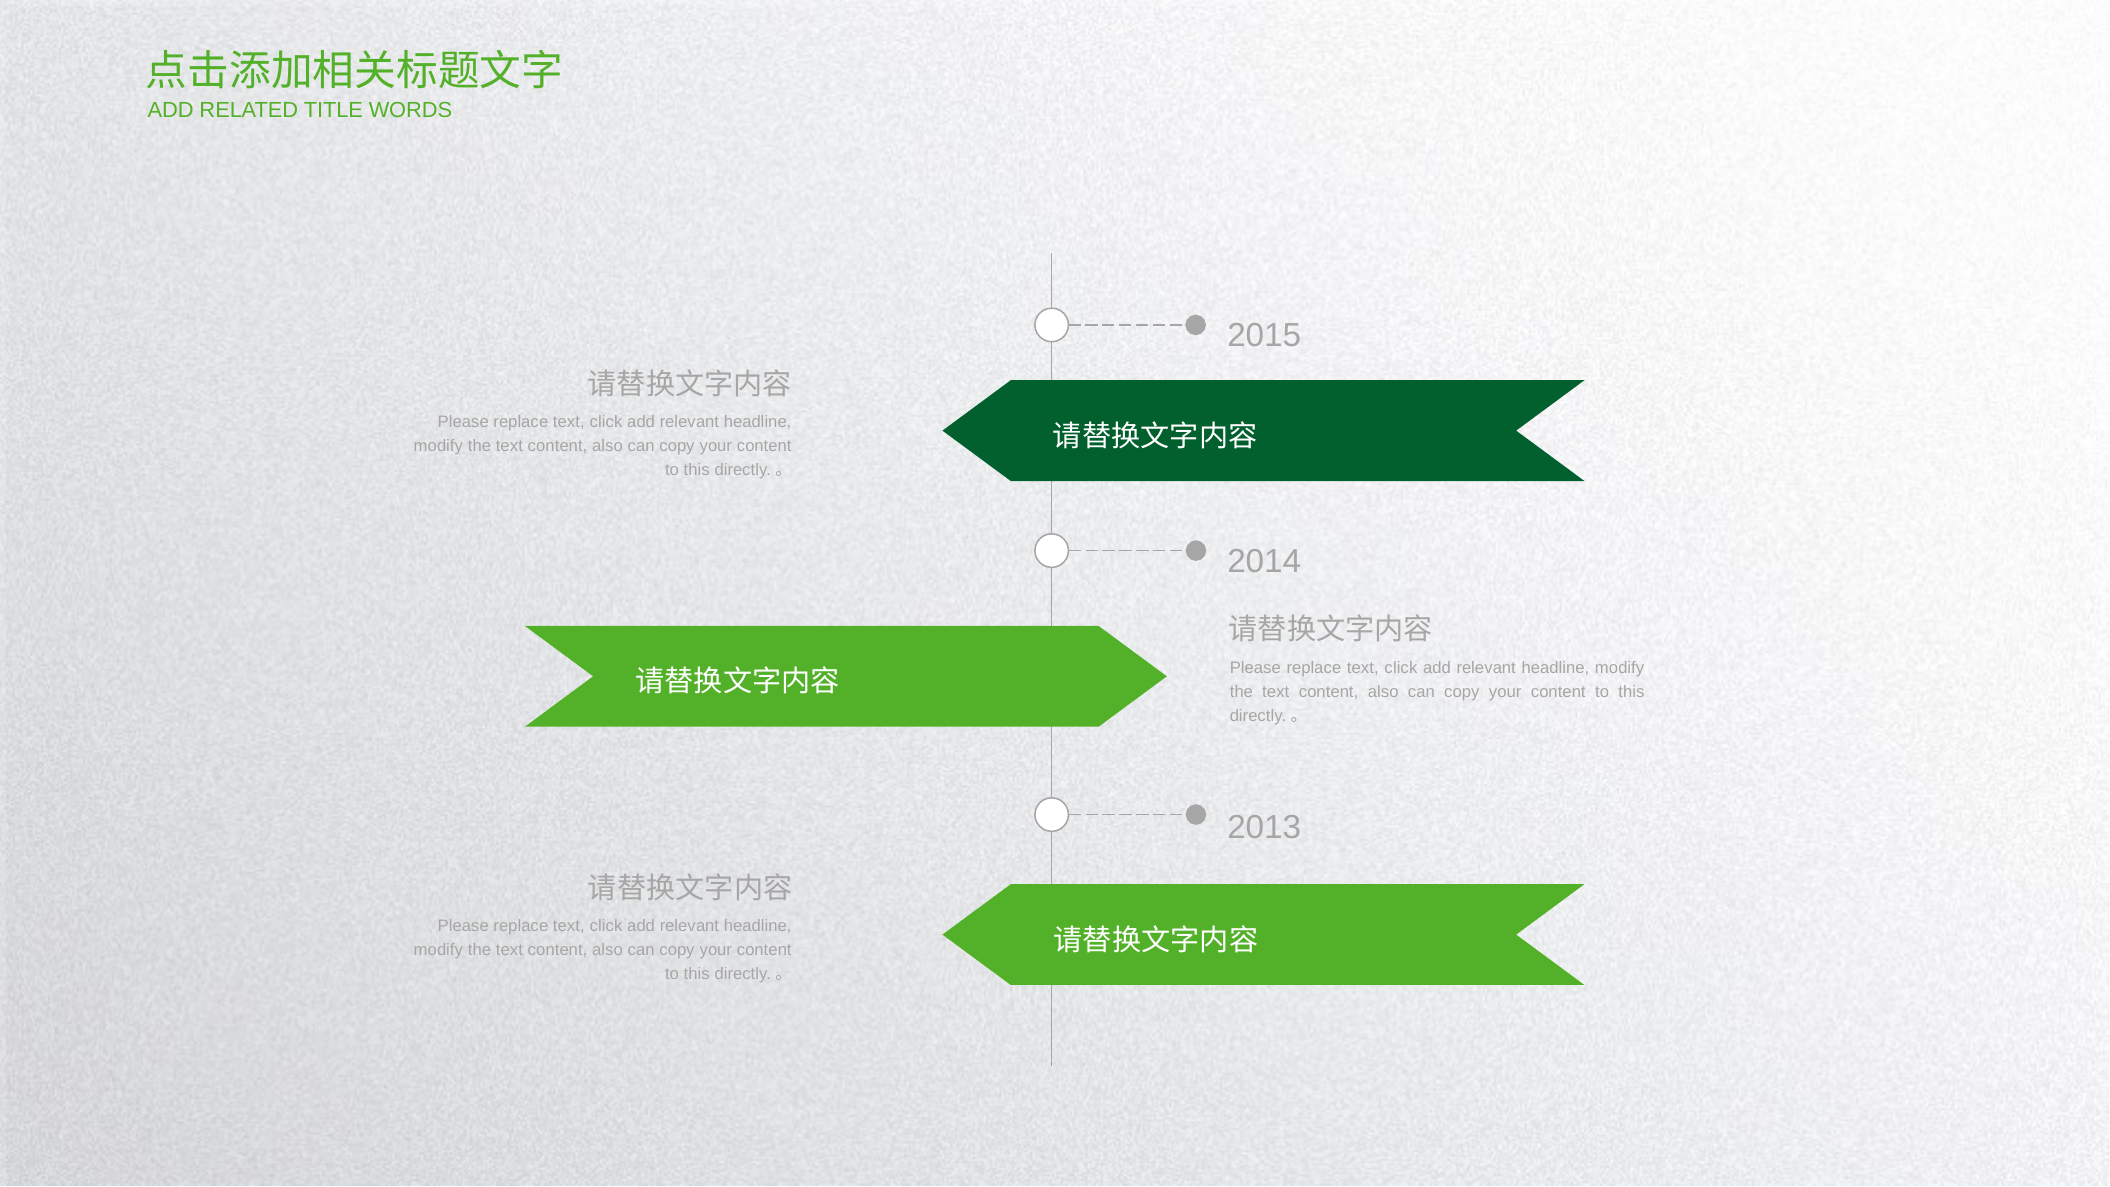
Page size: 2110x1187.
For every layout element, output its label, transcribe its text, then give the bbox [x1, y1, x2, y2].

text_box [387, 350, 808, 488]
text_box ADD RELATED TITLE WORDS [147, 96, 453, 123]
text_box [1034, 308, 1196, 342]
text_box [942, 380, 1585, 481]
text_box 2013 [1212, 789, 1317, 853]
text_box 2014 [1212, 523, 1317, 587]
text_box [524, 625, 1167, 727]
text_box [387, 854, 809, 992]
picture [0, 0, 2110, 1186]
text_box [1034, 797, 1196, 832]
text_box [1212, 596, 1660, 733]
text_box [942, 884, 1585, 985]
text_box 点击添加相关标题文字 [145, 43, 564, 95]
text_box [1034, 533, 1196, 568]
text_box 2015 [1212, 298, 1317, 361]
